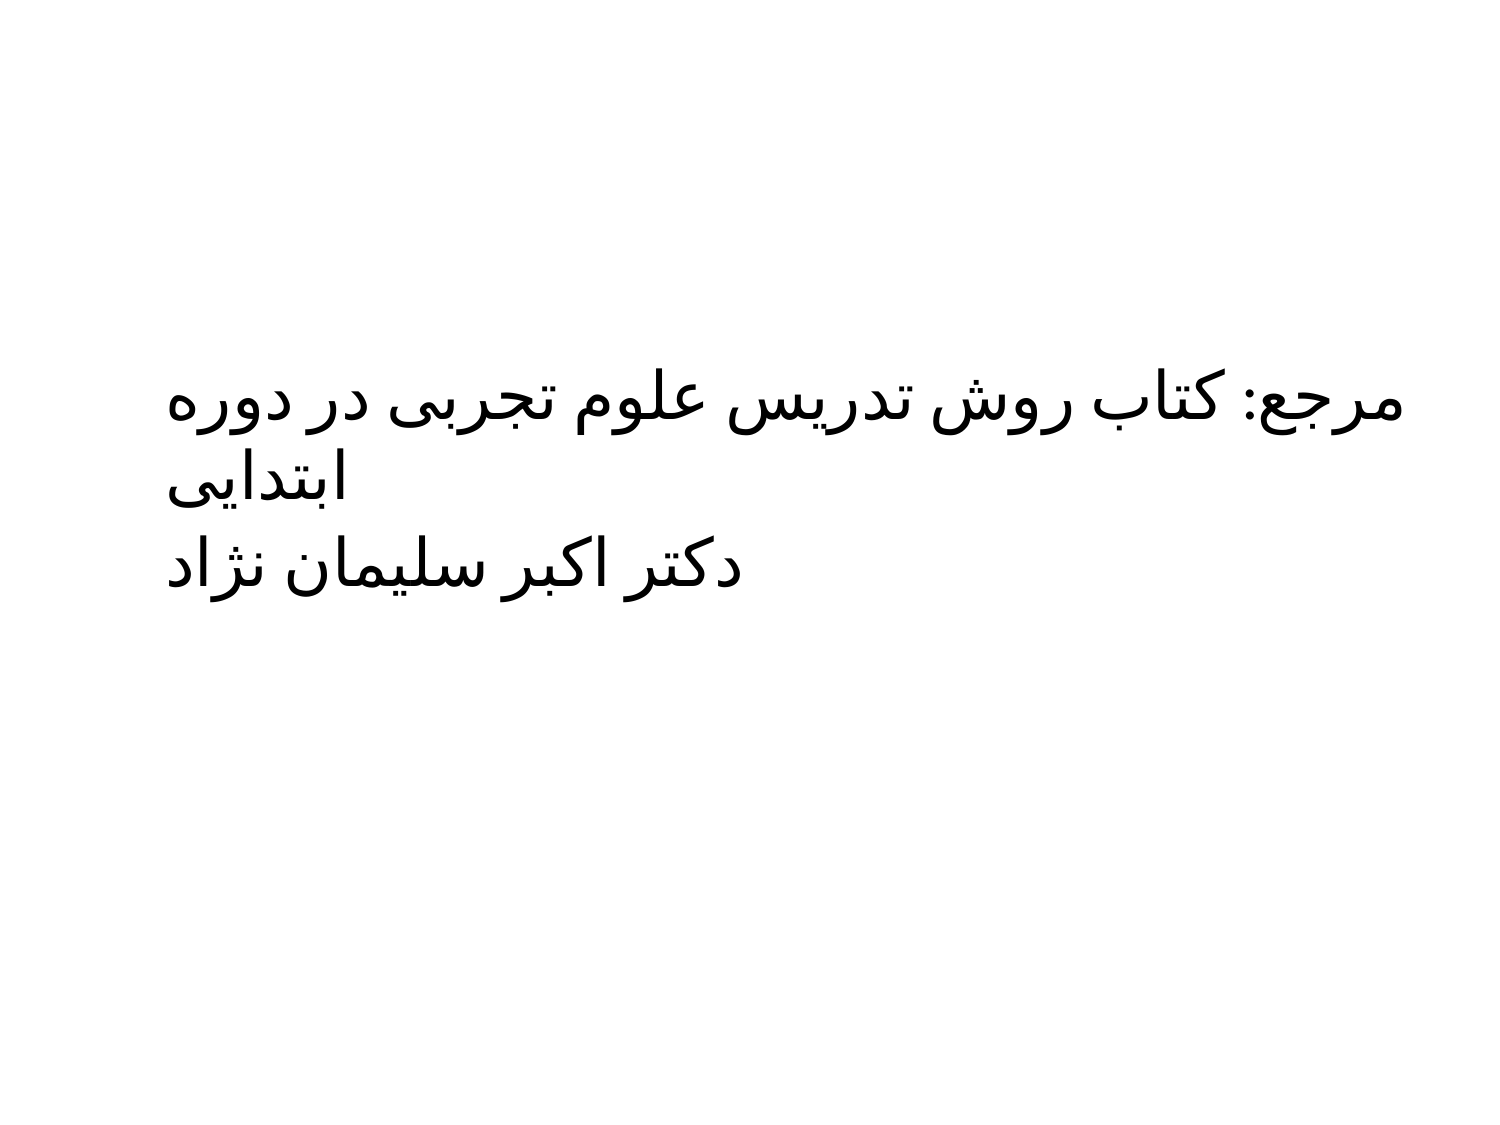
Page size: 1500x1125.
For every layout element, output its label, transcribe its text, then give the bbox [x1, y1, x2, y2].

text_box مرجع: کتاب روش تدریس علوم تجربی در دوره ابتدایی دکتر اکبر سلیمان نژاد [149, 257, 1500, 1001]
